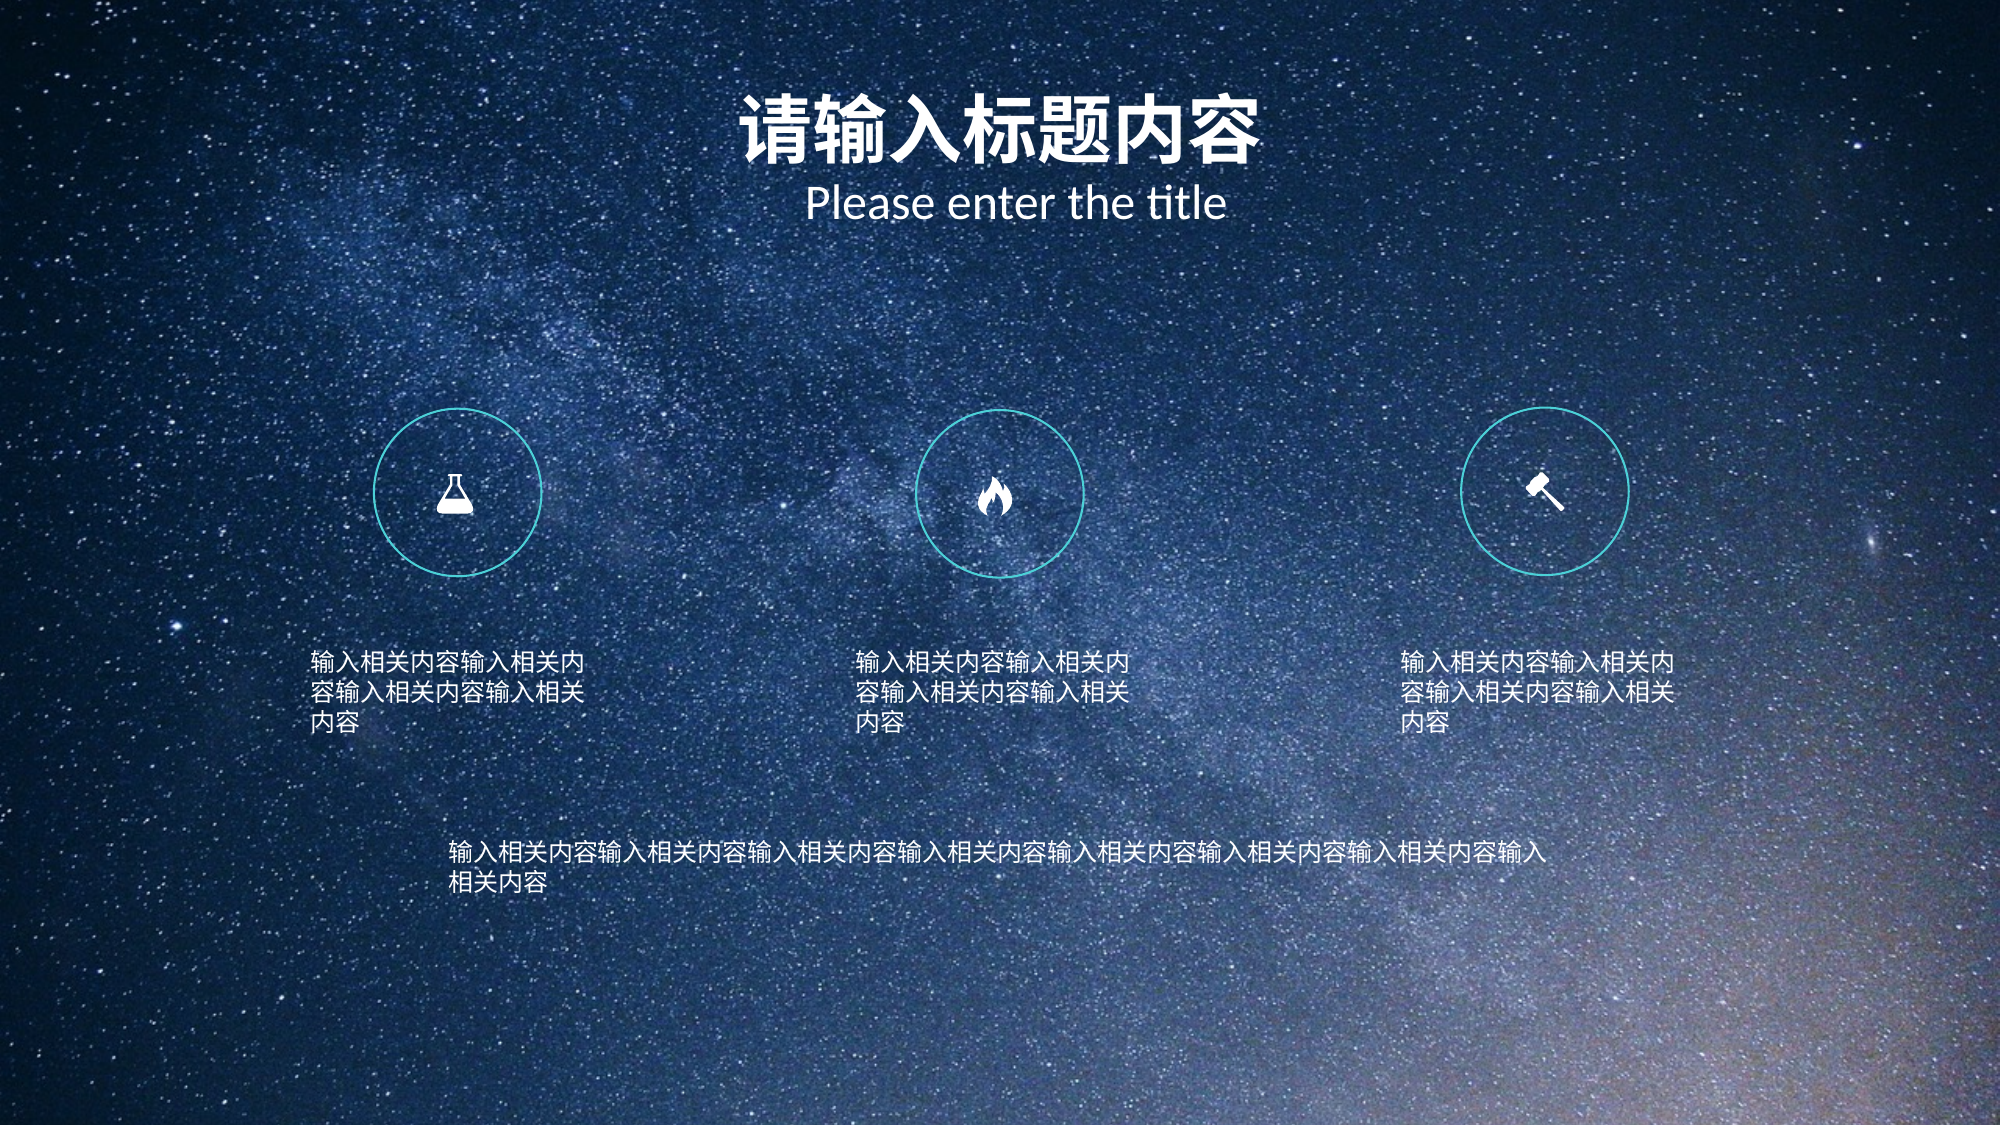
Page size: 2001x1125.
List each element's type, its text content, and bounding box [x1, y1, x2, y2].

text_box 输入相关内容输入相关内容输入相关内容输入相关内容输入相关内容输入相关内容输入相关内容输入相关内容 [433, 829, 1567, 934]
text_box 输入相关内容输入相关内容输入相关内容输入相关内容 [295, 639, 615, 774]
text_box 请输入标题内容 [722, 74, 1278, 180]
text_box 输入相关内容输入相关内容输入相关内容输入相关内容 [840, 639, 1160, 744]
text_box [436, 474, 474, 514]
picture [0, 0, 2000, 1125]
text_box 输入相关内容输入相关内容输入相关内容输入相关内容 [1385, 639, 1705, 744]
text_box [372, 407, 543, 578]
text_box [915, 408, 1085, 579]
text_box Please enter the title [790, 162, 1243, 237]
text_box [1460, 406, 1630, 577]
